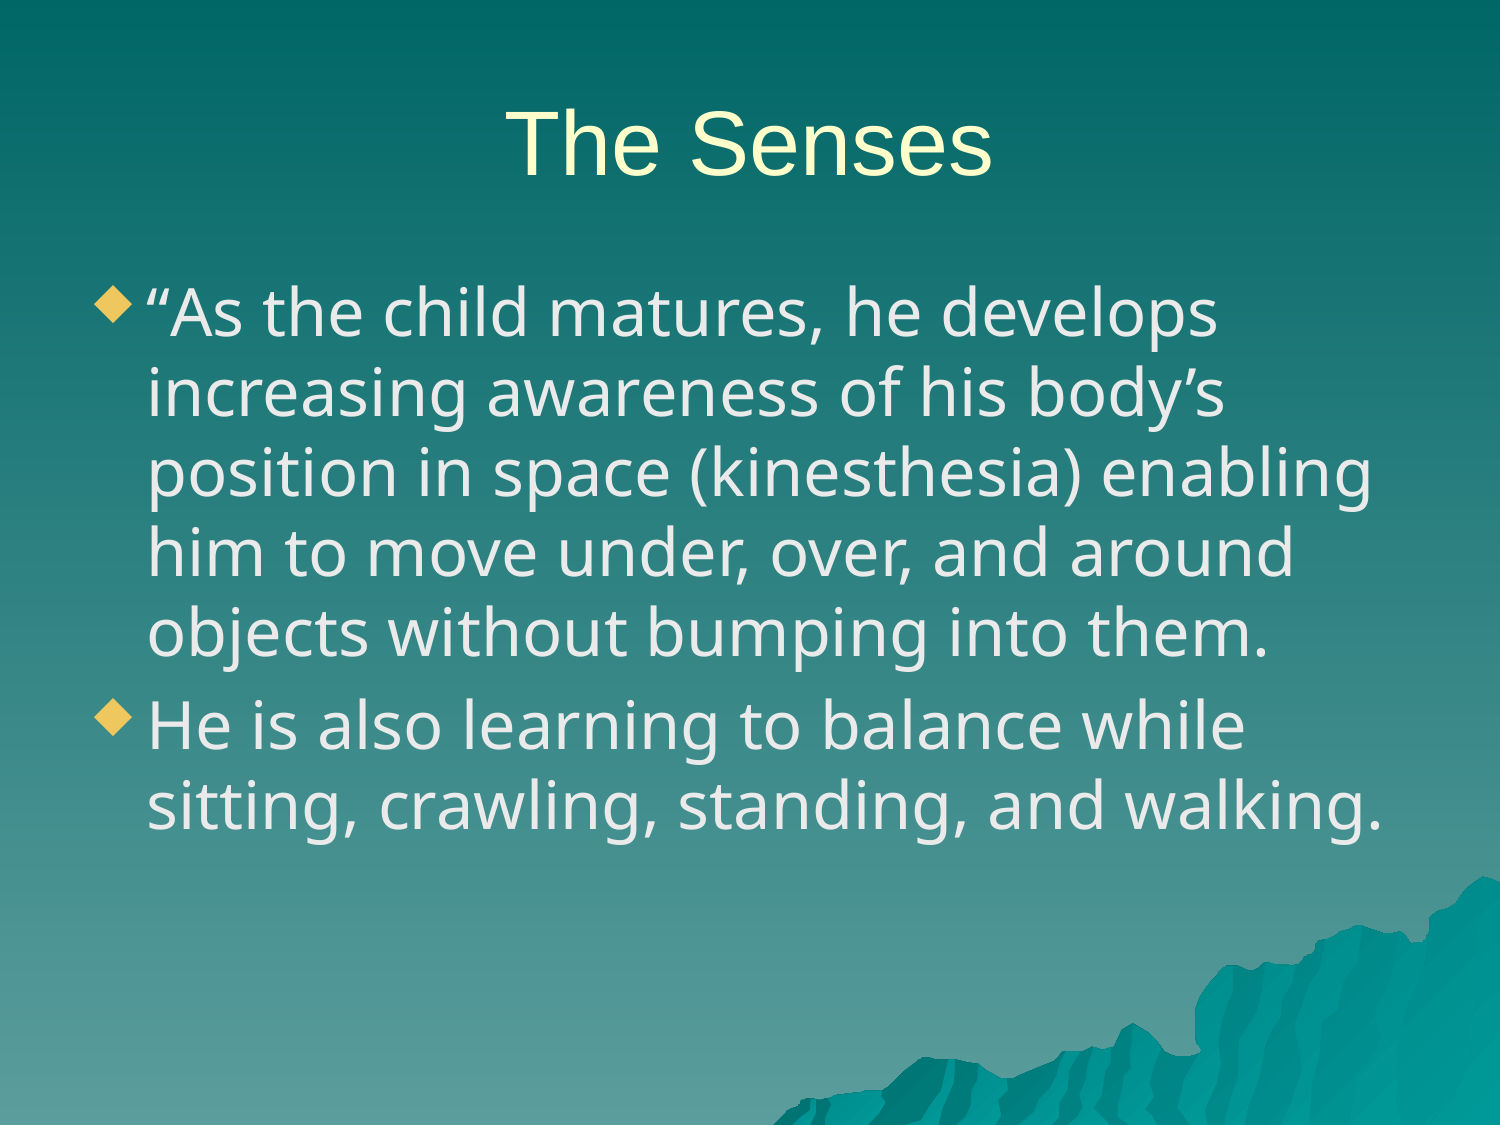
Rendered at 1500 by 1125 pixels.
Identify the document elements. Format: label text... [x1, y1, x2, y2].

list “As the child matures, he develops increasing awareness of his body’s position in space (kinesthesia) enabling him to move under, over, and around objects without bumping into them. He is also learning to balance while sitting, crawling, standing, and walking. [74, 262, 1426, 1006]
title The Senses [74, 45, 1426, 233]
